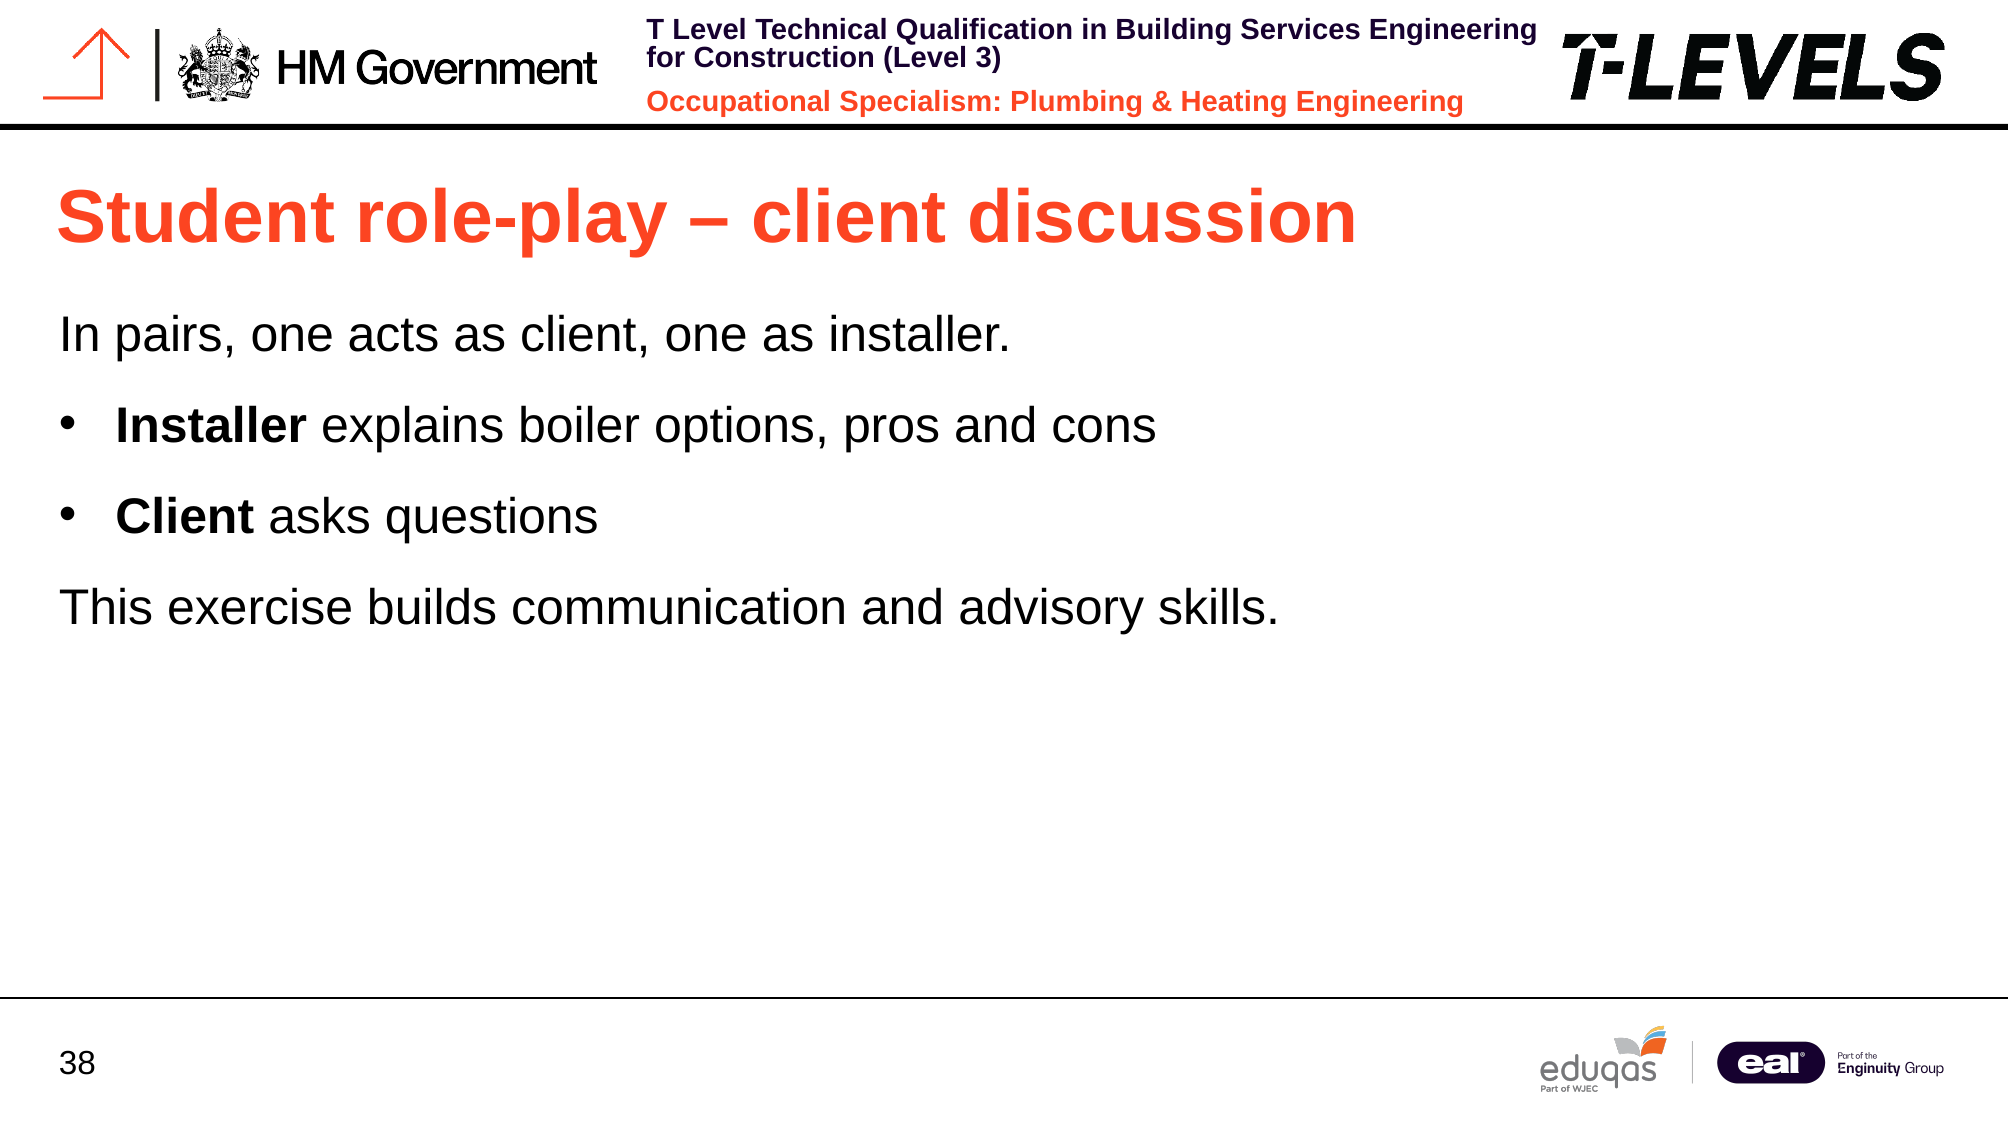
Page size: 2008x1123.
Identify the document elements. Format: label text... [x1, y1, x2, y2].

picture [1543, 25, 1964, 108]
picture [155, 28, 597, 102]
list In pairs, one acts as client, one as installer. Installer explains boiler options, pros and cons Client asks questions This exercise builds communication and advisory skills. [59, 295, 1949, 939]
picture [1535, 1021, 1949, 1097]
picture [38, 27, 136, 100]
title Student role-play – client discussion [41, 111, 1949, 314]
